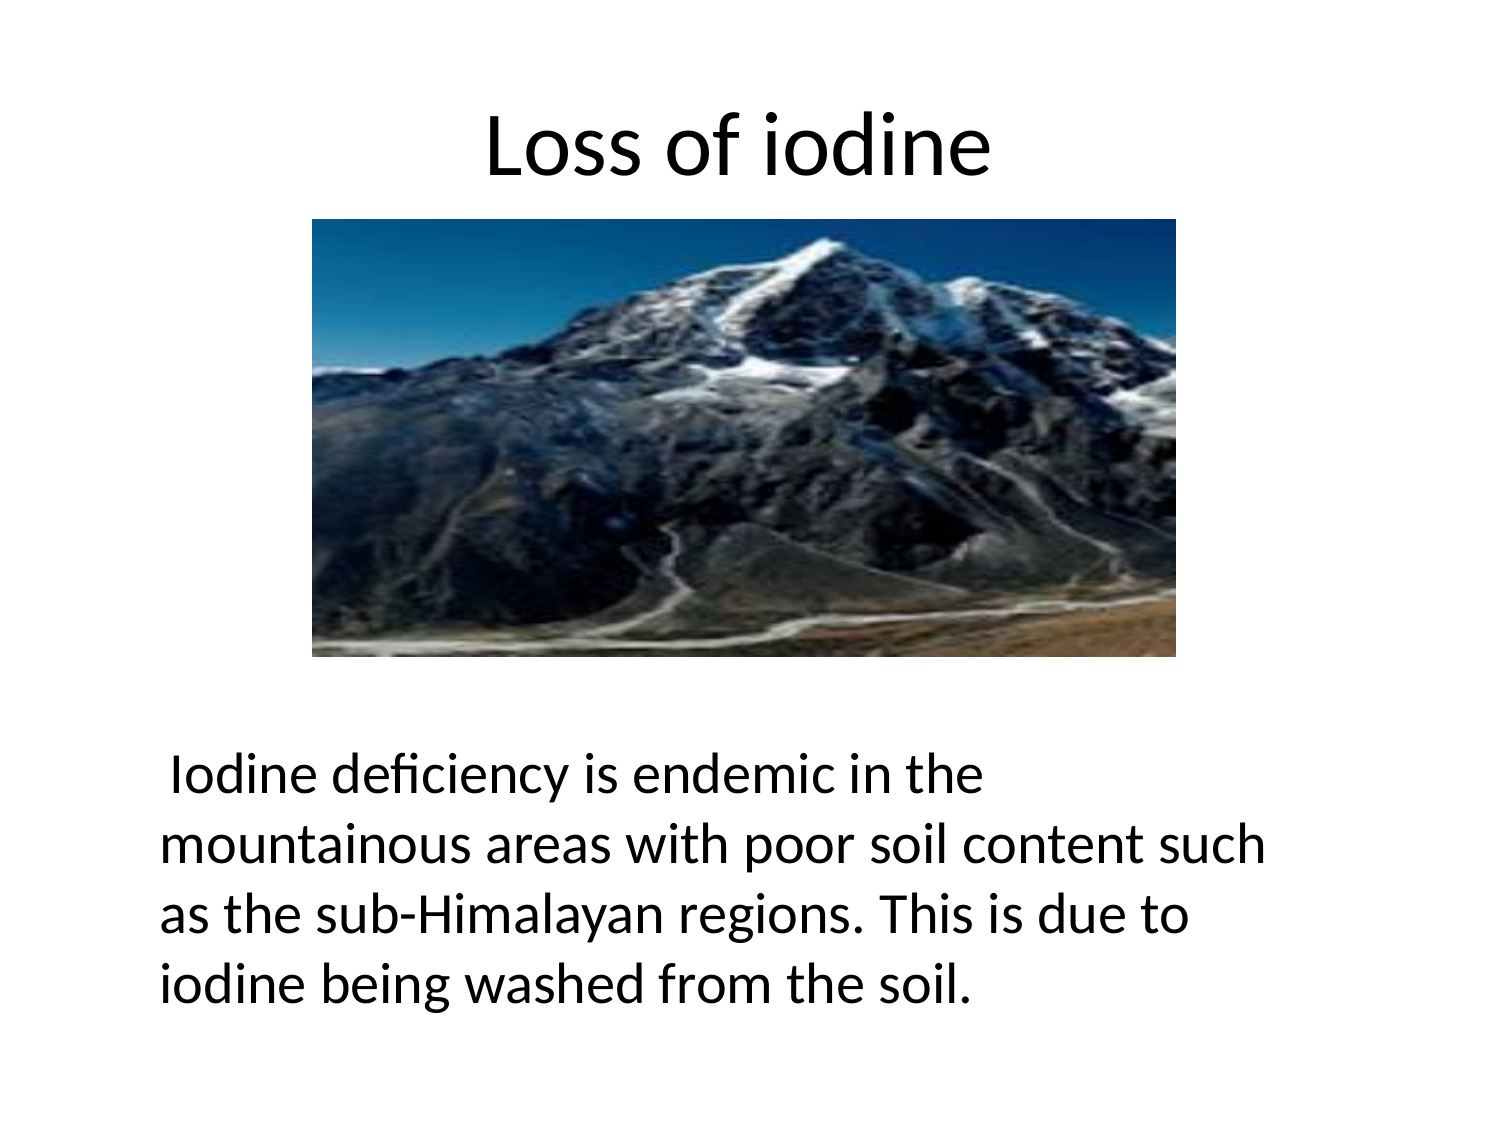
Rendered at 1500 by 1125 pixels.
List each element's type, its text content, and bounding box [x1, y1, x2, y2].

picture [312, 219, 1176, 658]
list Iodine deficiency is endemic in the mountainous areas with poor soil content such as the sub-Himalayan regions. This is due to iodine being washed from the soil. [88, 727, 1317, 1071]
title Loss of iodine [75, 45, 1425, 233]
